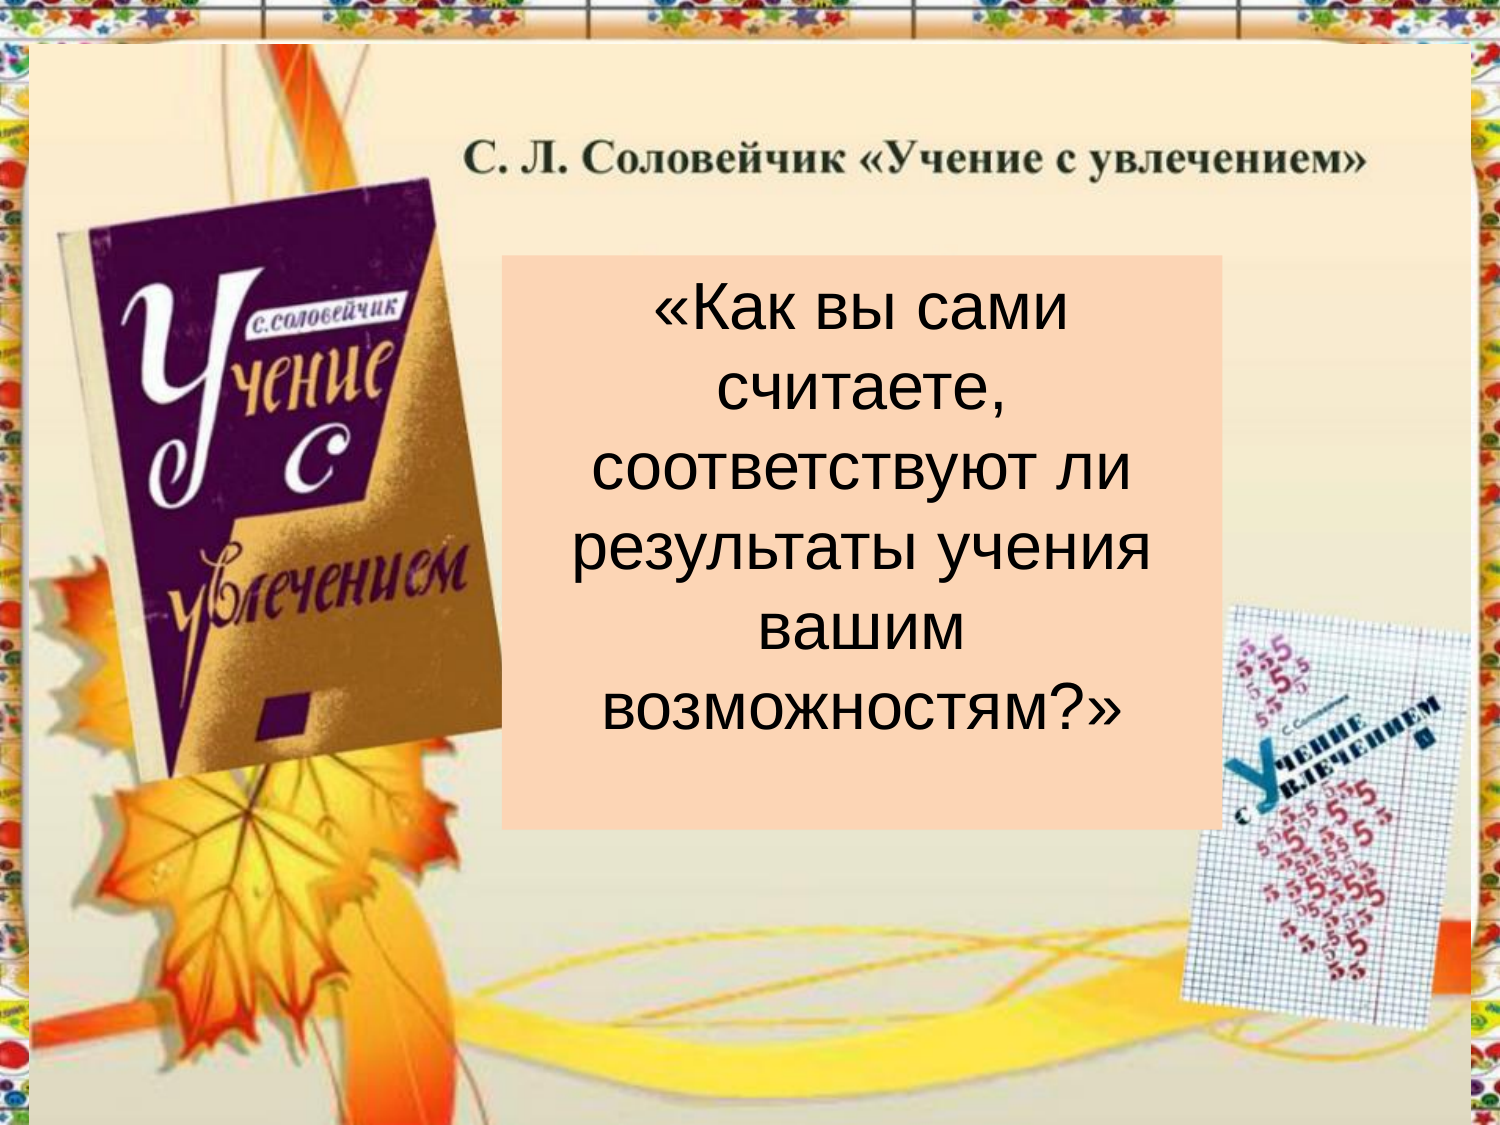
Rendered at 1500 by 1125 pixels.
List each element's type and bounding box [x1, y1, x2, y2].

picture [0, 0, 1500, 1125]
list [29, 43, 1471, 1125]
